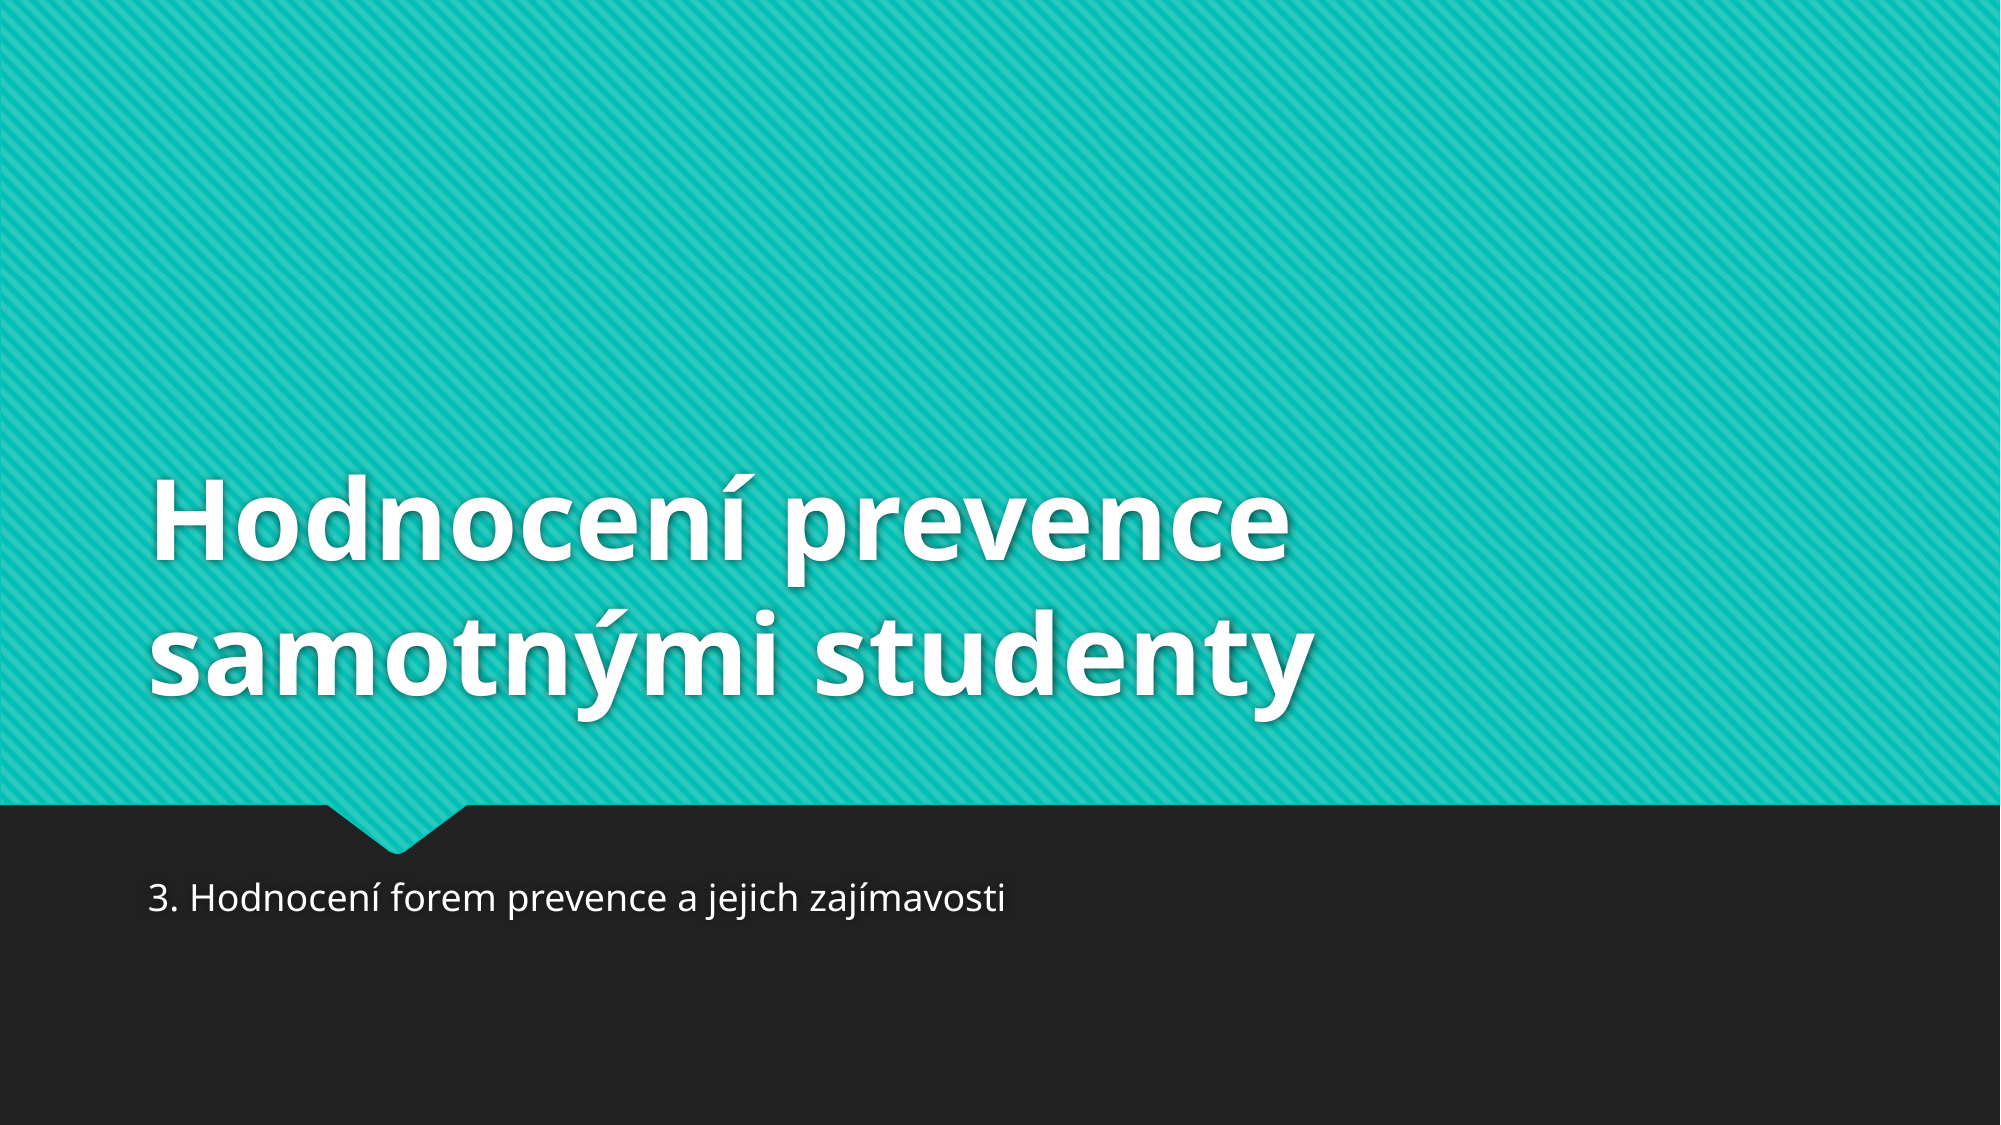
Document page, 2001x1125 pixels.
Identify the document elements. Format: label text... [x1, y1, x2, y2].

subtitle 3. Hodnocení forem prevence a jejich zajímavosti [132, 866, 1868, 938]
title Hodnocení prevence samotnými studenty [132, 237, 1868, 726]
